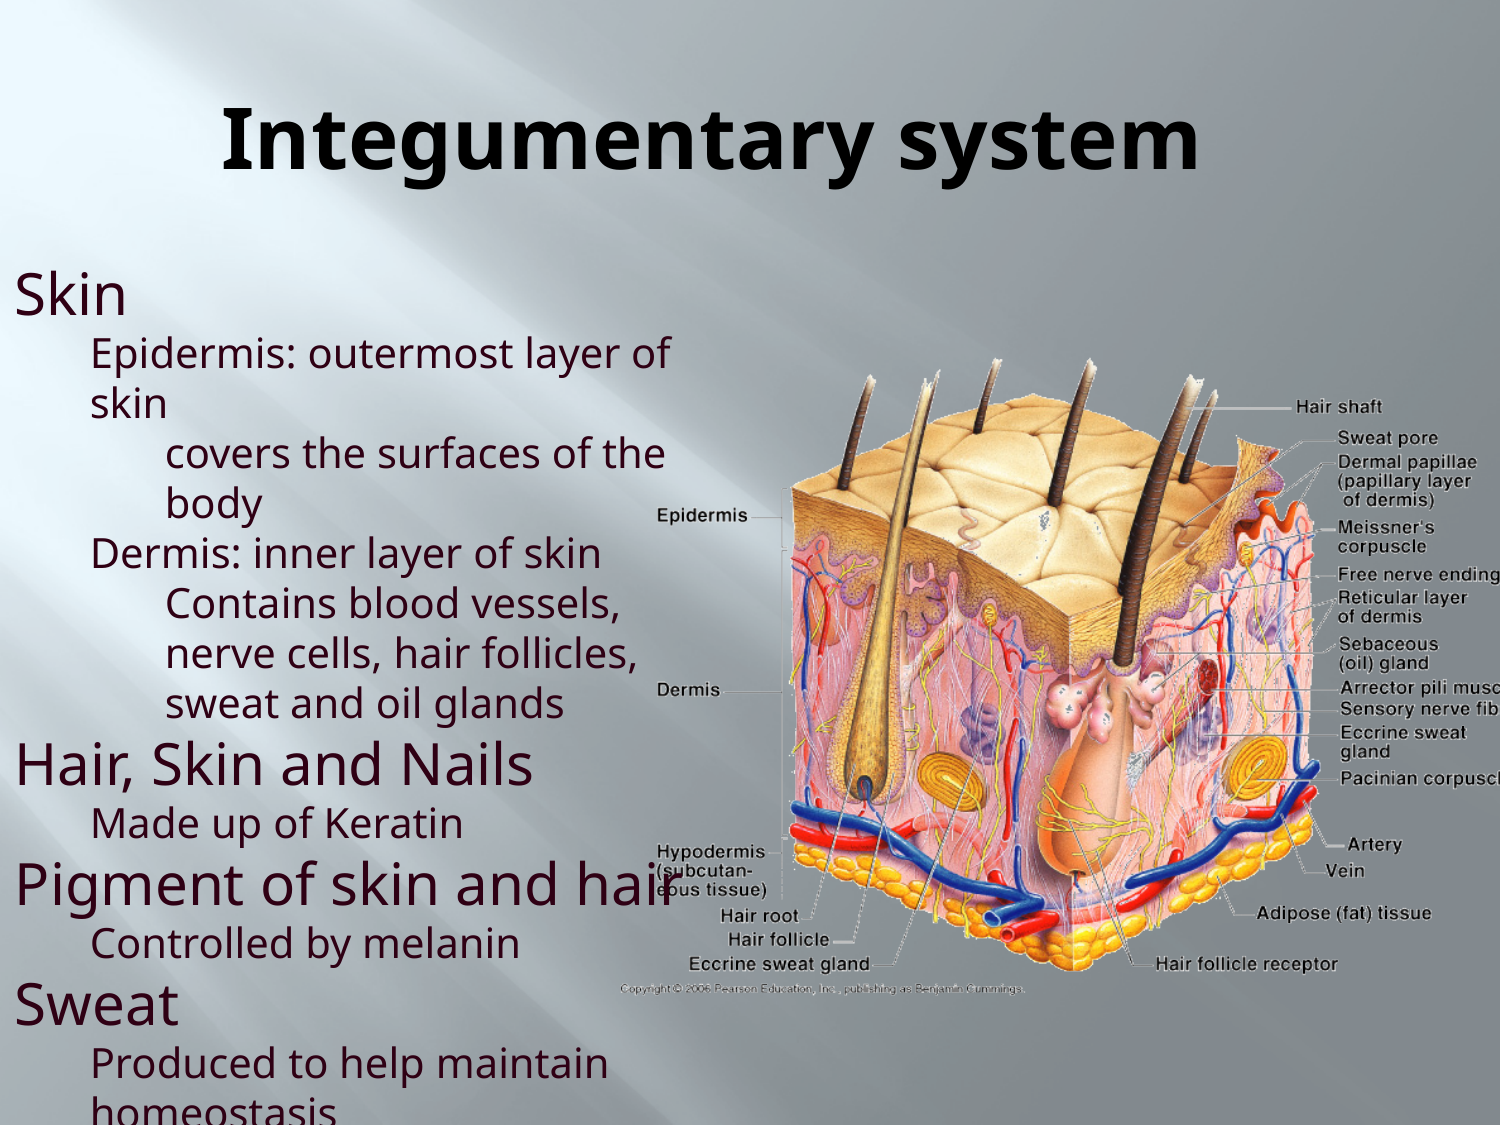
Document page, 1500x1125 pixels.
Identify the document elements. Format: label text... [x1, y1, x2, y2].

text_box Skin Epidermis: outermost layer of skin covers the surfaces of the body Dermis: inner layer of skin Contains blood vessels, nerve cells, hair follicles, sweat and oil glands Hair, Skin and Nails Made up of Keratin Pigment of skin and hair Controlled by melanin Sweat Produced to help maintain homeostasis Sabecious Glands [0, 249, 750, 1125]
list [587, 253, 1500, 1027]
title Integumentary system [37, 41, 1388, 230]
